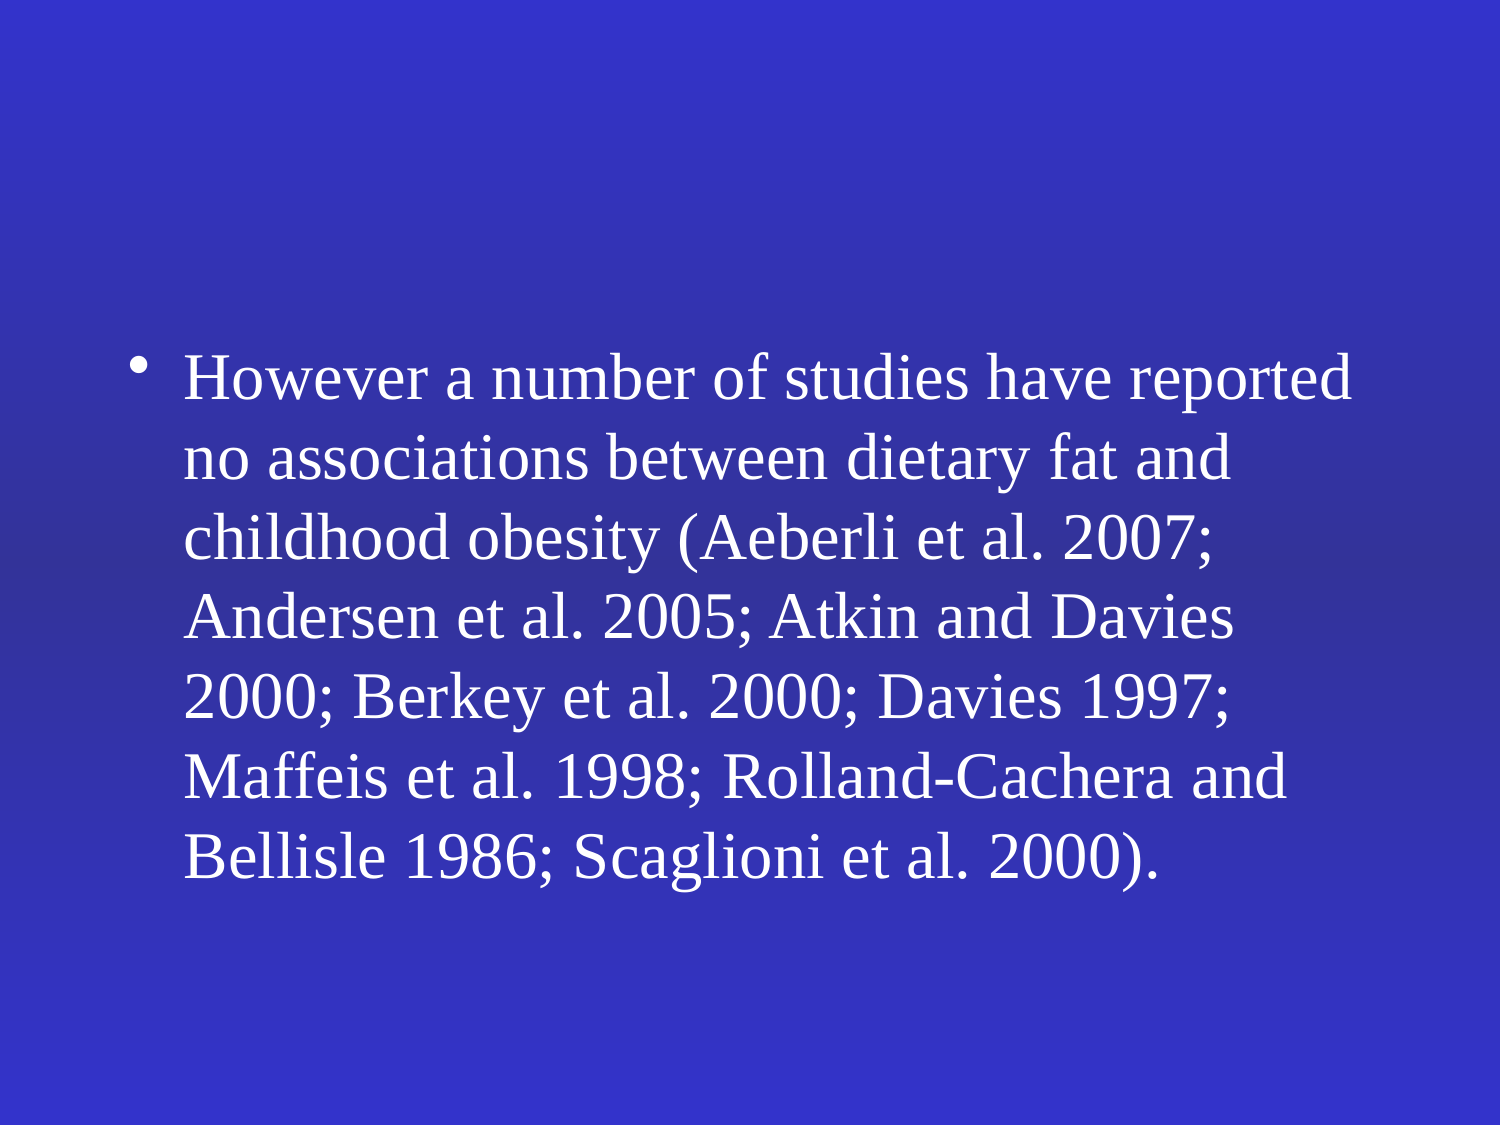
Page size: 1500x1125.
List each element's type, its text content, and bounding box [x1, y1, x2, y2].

list However a number of studies have reported no associations between dietary fat and childhood obesity (Aeberli et al. 2007; Andersen et al. 2005; Atkin and Davies 2000; Berkey et al. 2000; Davies 1997; Maffeis et al. 1998; Rolland-Cachera and Bellisle 1986; Scaglioni et al. 2000). [112, 324, 1388, 1001]
